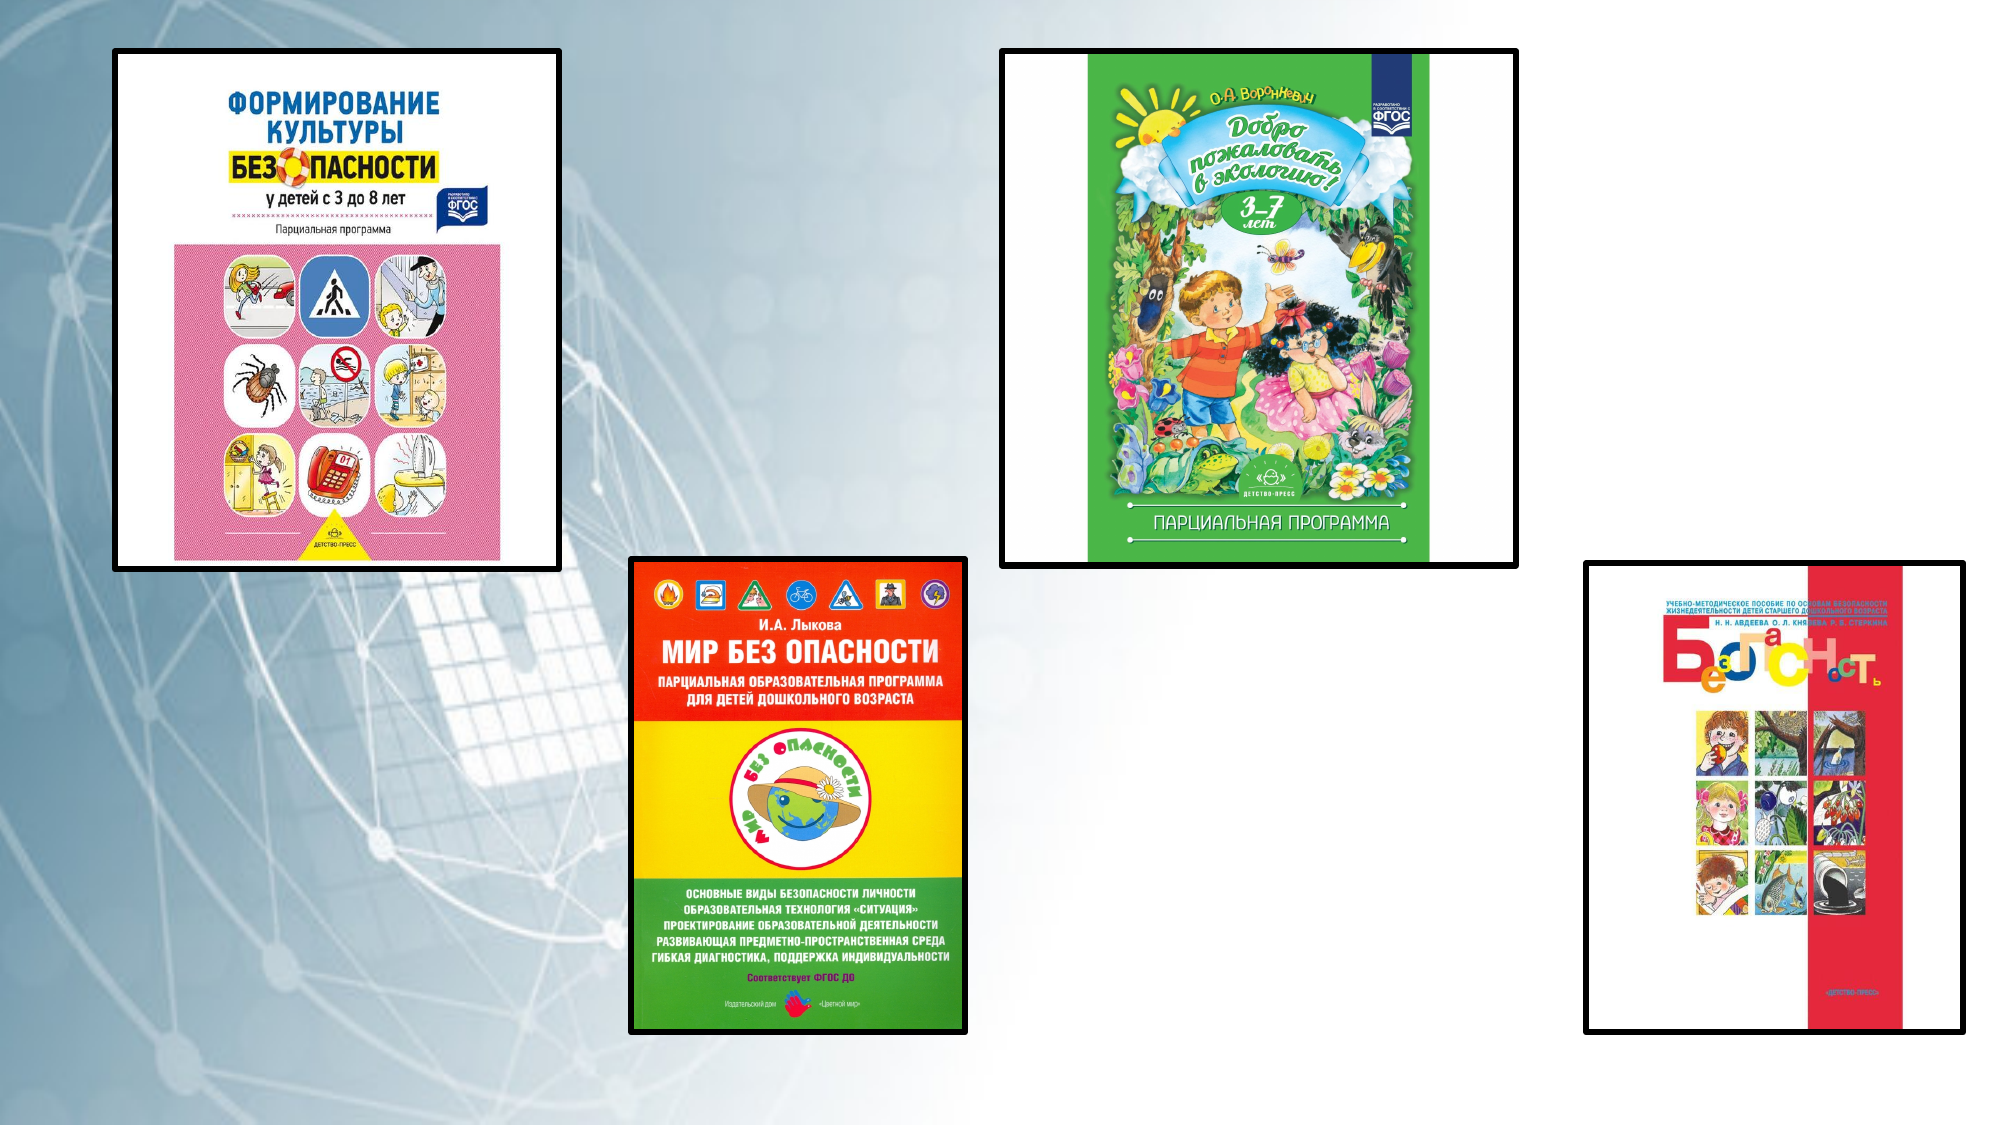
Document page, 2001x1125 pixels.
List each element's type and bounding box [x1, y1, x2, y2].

picture [0, 0, 2001, 1125]
list [118, 54, 556, 567]
